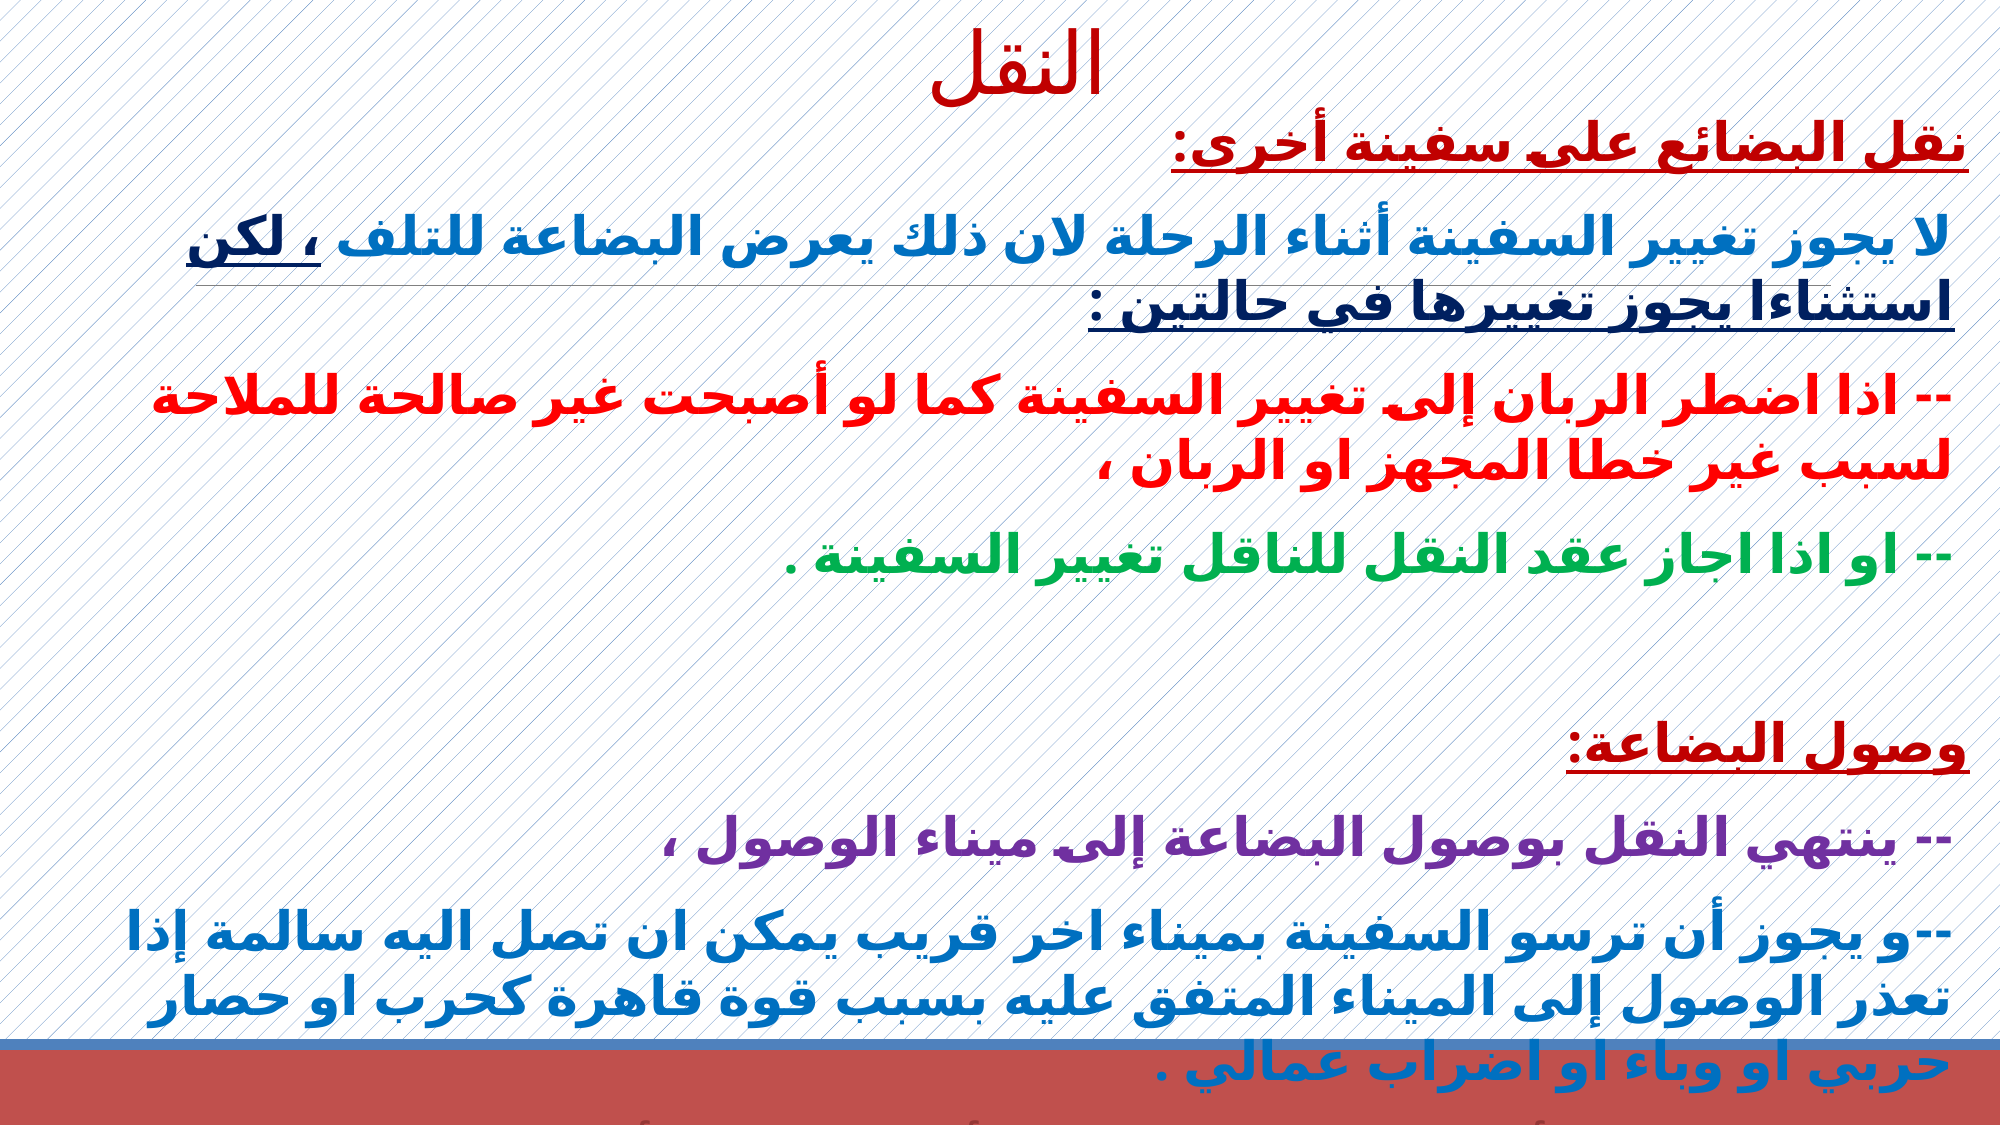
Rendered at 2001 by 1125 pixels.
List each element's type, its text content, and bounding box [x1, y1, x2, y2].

title النقل [192, 15, 1843, 99]
list نقل البضائع على سفينة أخرى: لا يجوز تغيير السفينة أثناء الرحلة لان ذلك يعرض البضاعة للتلف ، لكن استثناءا يجوز تغييرها في حالتين : -- اذا اضطر الربان إلى تغيير السفينة كما لو أصبحت غير صالحة للملاحة لسبب غير خطا المجهز او الربان ، -- او اذا اجاز عقد النقل للناقل تغيير السفينة . وصول البضاعة: -- ينتهي النقل بوصول البضاعة إلى ميناء الوصول ، --و يجوز أن ترسو السفينة بميناء اخر قريب يمكن ان تصل اليه سالمة إذا تعذر الوصول إلى الميناء المتفق عليه بسبب قوة قاهرة كحرب او حصار حربي او وباء او اضراب عمالي . -- و من الممكن أن يحدد الشاحن ميناء أخر للوصول أثناء الرحلة خلاف الميناء المتفق عليه إذا اشترط ذلك في العقد . [28, 99, 1970, 1036]
